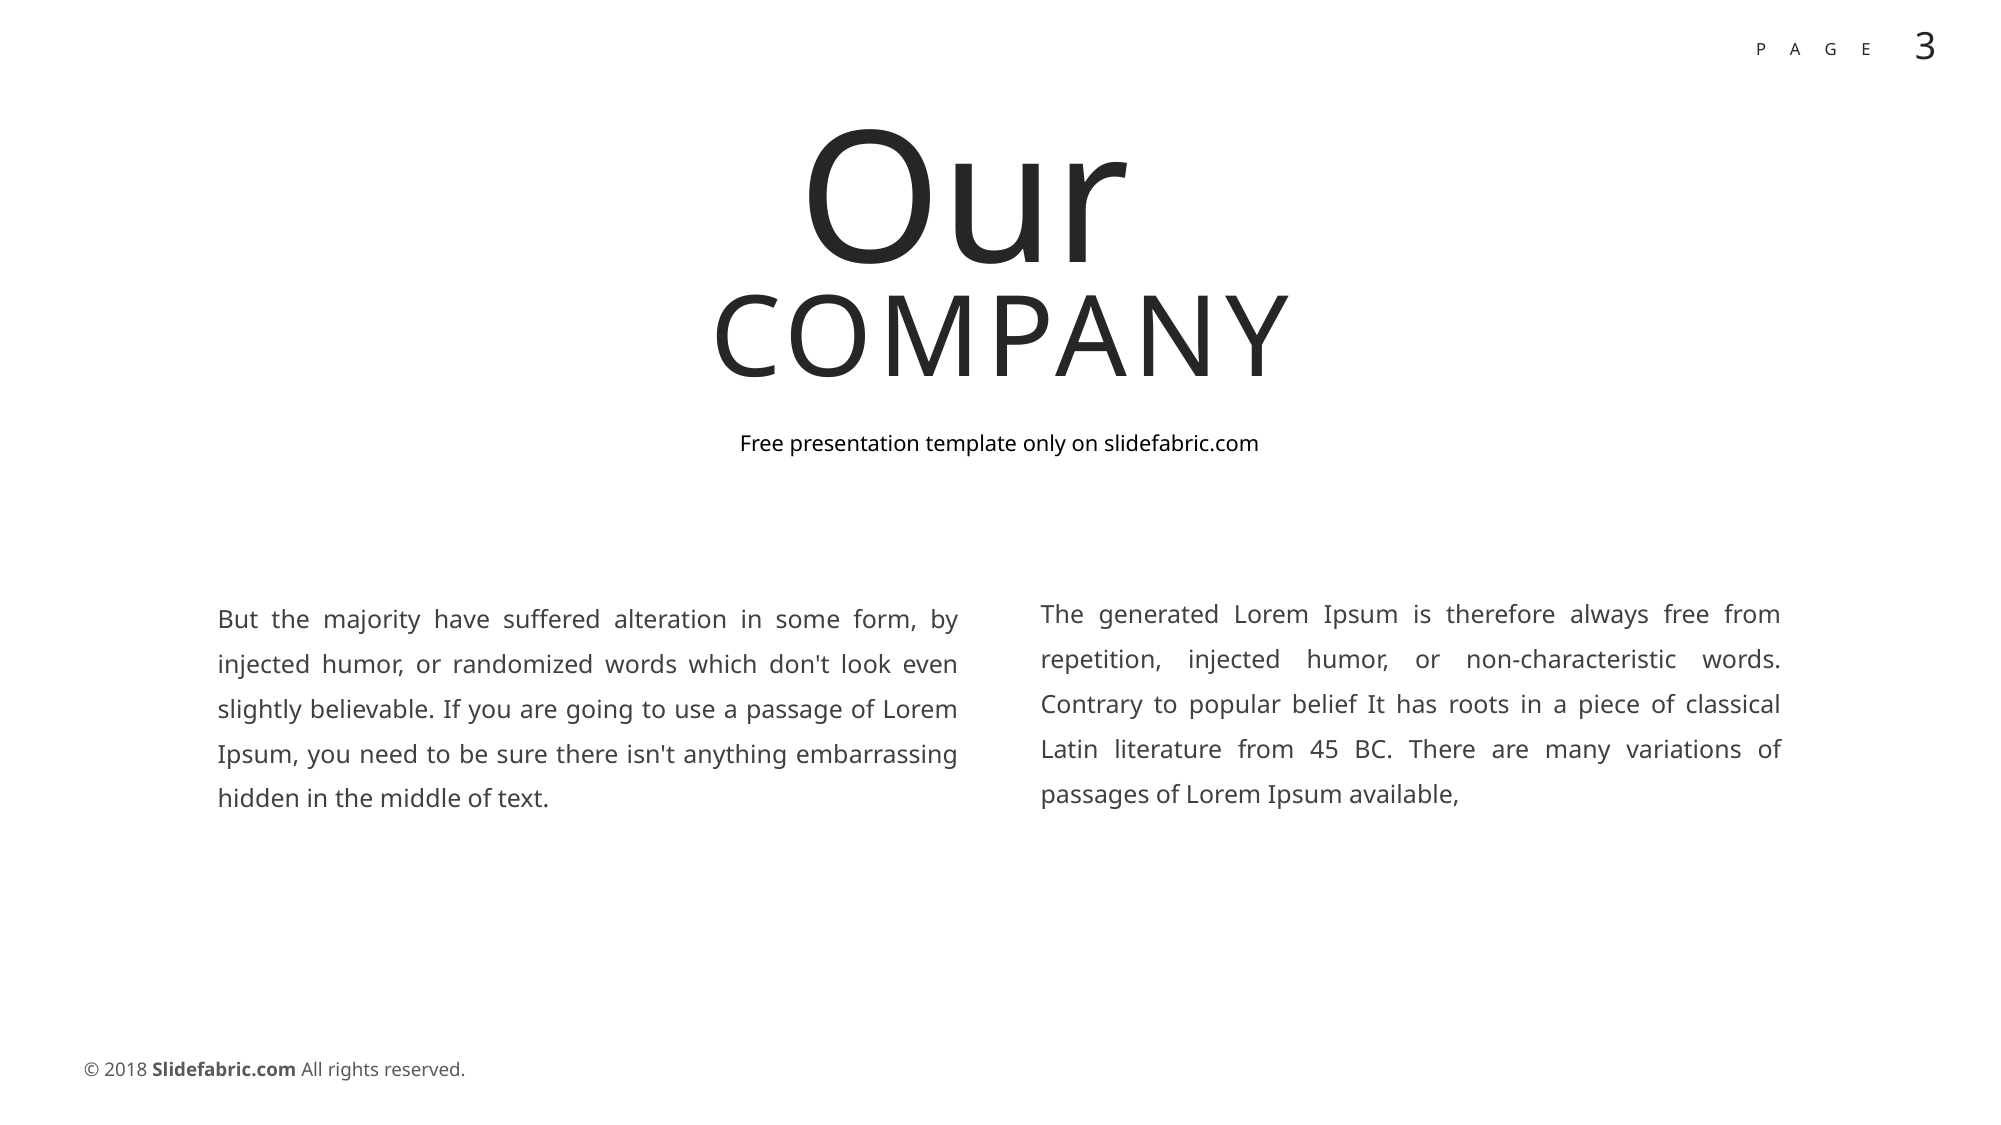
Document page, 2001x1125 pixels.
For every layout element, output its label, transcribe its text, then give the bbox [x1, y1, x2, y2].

text_box But the majority have suffered alteration in some form, by injected humor, or randomized words which don't look even slightly believable. If you are going to use a passage of Lorem Ipsum, you need to be sure there isn't anything embarrassing hidden in the middle of text. [202, 581, 975, 821]
text_box The generated Lorem Ipsum is therefore always free from repetition, injected humor, or non-characteristic words. Contrary to popular belief It has roots in a piece of classical Latin literature from 45 BC. There are many variations of passages of Lorem Ipsum available, [1025, 576, 1798, 816]
text_box Free presentation template only on slidefabric.com [725, 422, 1275, 463]
text_box COMPANY [695, 121, 1305, 407]
text_box Our [783, 72, 1146, 307]
